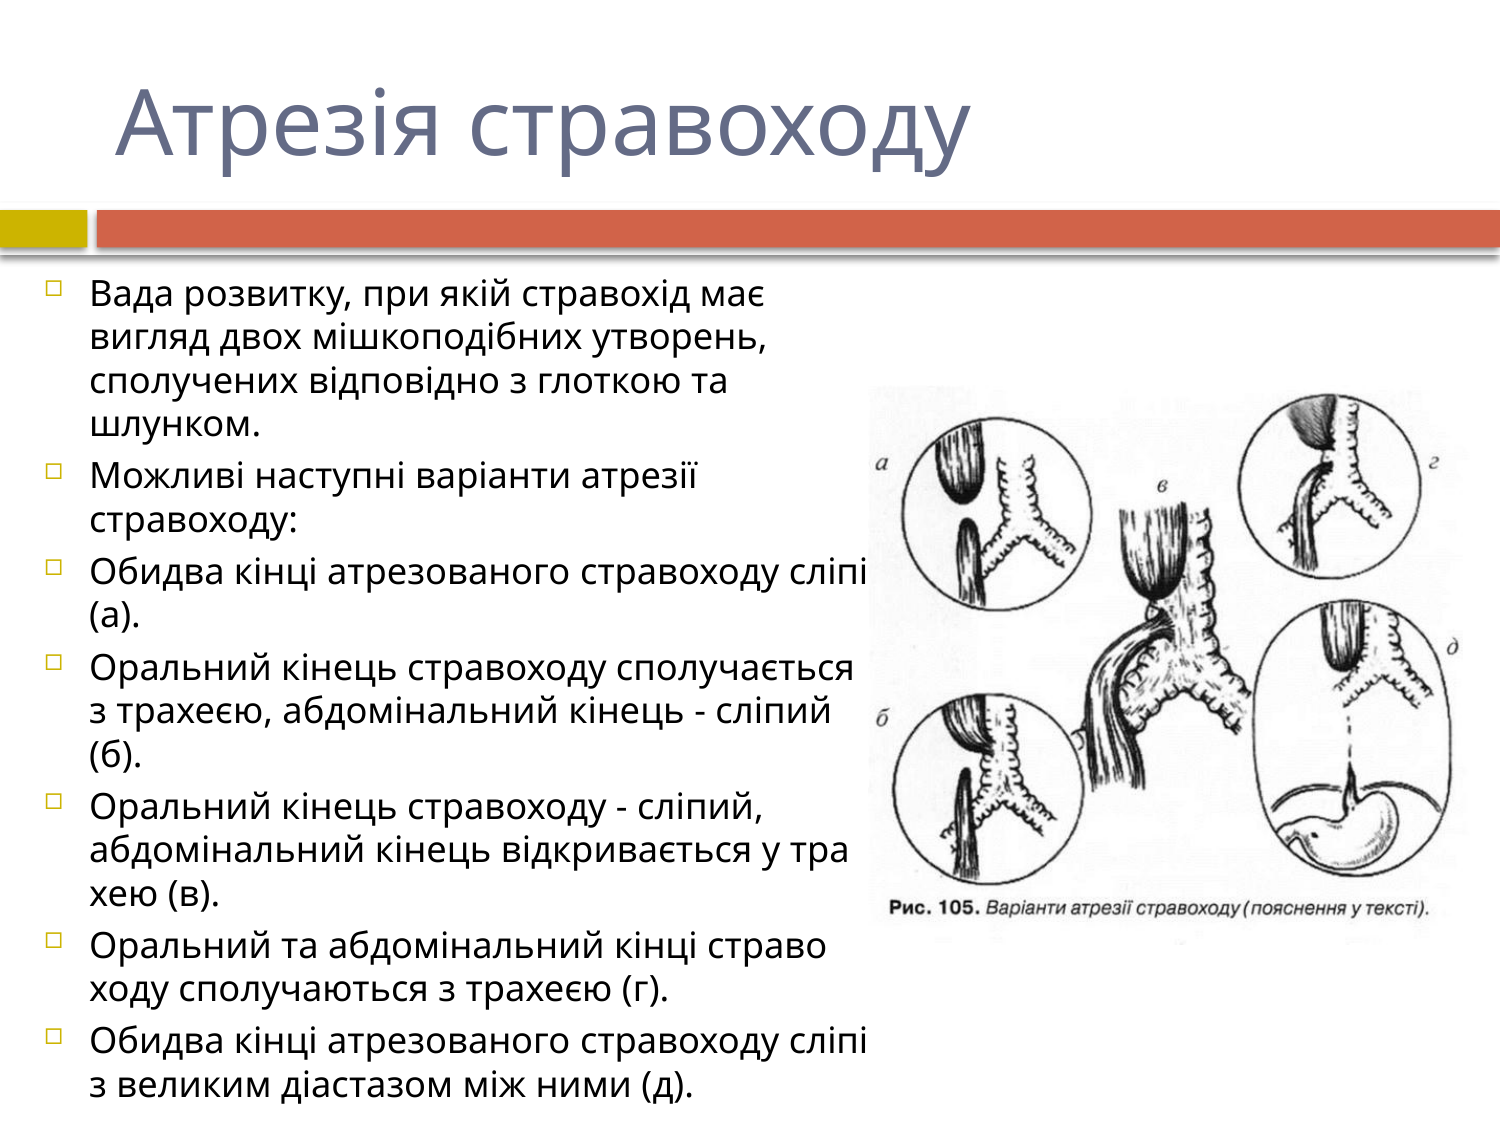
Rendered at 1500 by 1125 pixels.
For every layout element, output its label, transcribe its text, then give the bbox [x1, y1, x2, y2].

list Вада розвитку, при якій стравохід має вигляд двох мішкоподібних утворень, сполучених відповідно з глоткою та шлунком. Можливі наступні варіанти атрезії стравоходу: Обидва кінці атрезованого стравоходу сліпі (а). Оральний кінець стравоходу сполу­чається з трахеєю, абдомінальний кінець - сліпий (б). Оральний кінець стравоходу - сліпий, абдомінальний кінець відкривається у тра­хею (в). Оральний та абдомінальний кінці страво­ходу сполучаються з трахеєю (г). Обидва кінці атрезованого стравоходу сліпі з великим діастазом між ними (д). [29, 262, 904, 1125]
title Атрезія стравоходу [100, 37, 1438, 200]
picture [867, 385, 1471, 945]
